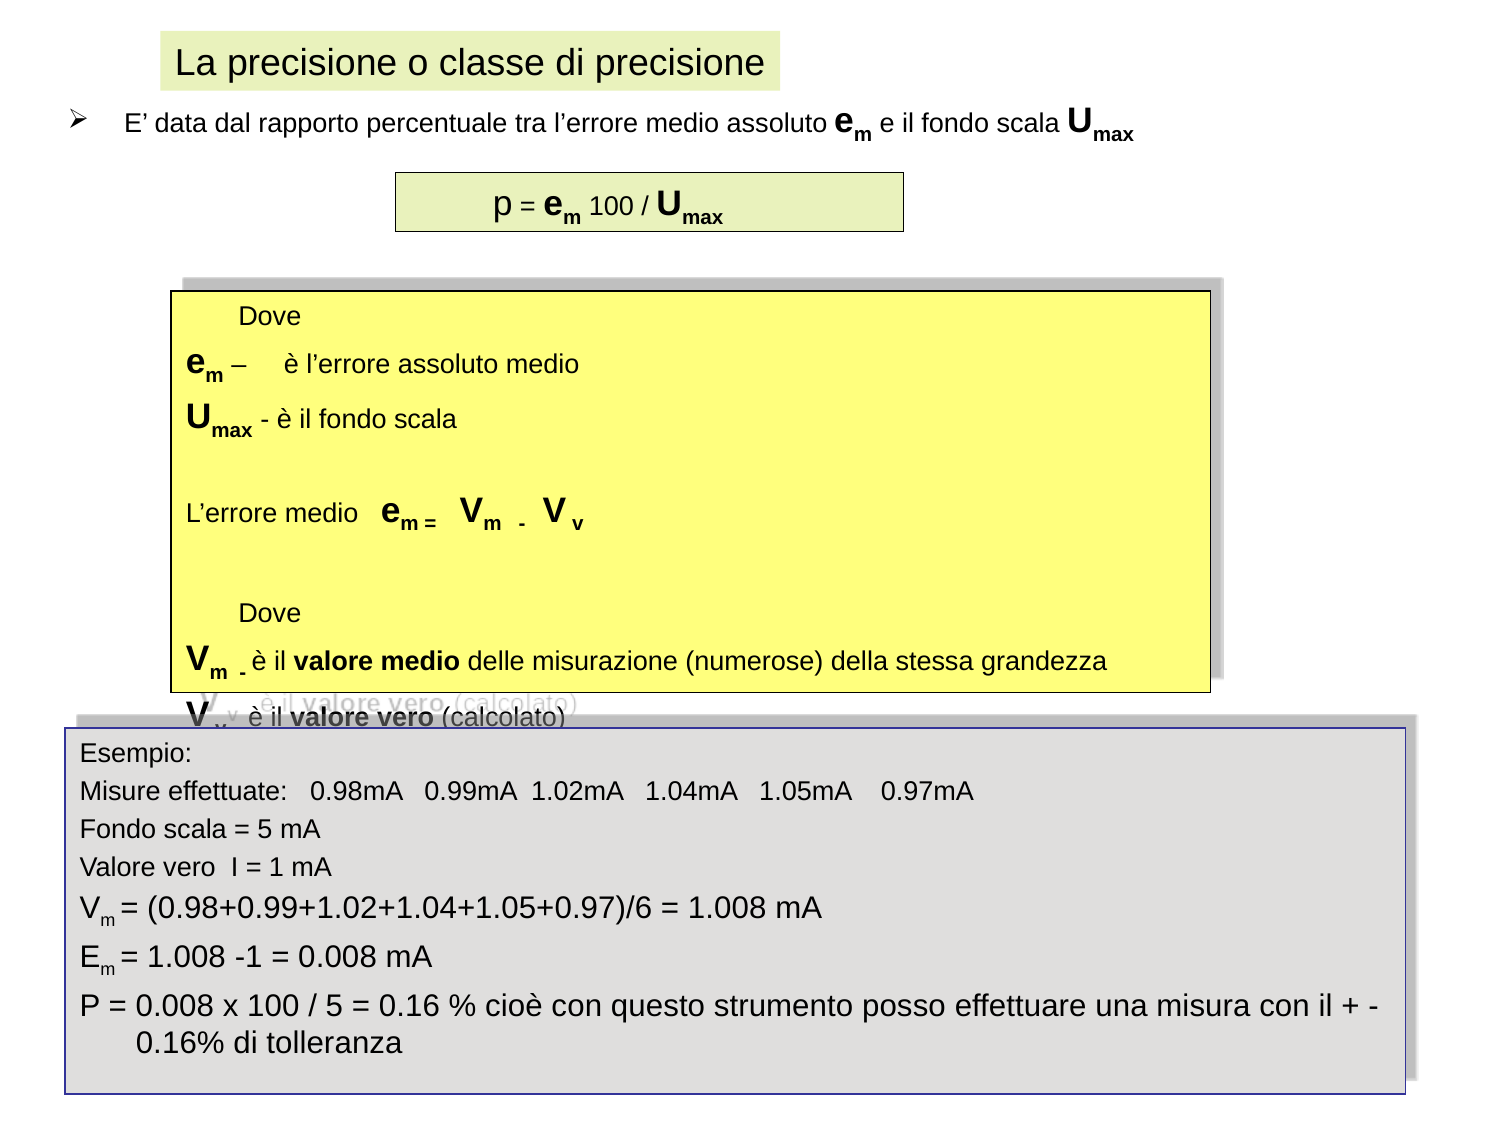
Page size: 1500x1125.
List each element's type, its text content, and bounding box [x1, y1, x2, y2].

text_box p = em 100 / Umax [395, 172, 904, 232]
text_box E’ data dal rapporto percentuale tra l’errore medio assoluto em e il fondo scala Umax [53, 90, 1370, 150]
text_box Dove em – è l’errore assoluto medio Umax - è il fondo scala L’errore medio em = Vm - V v Dove Vm - è il valore medio delle misurazione (numerose) della stessa grandezza V v - è il valore vero (calcolato) [171, 290, 1211, 693]
text_box La precisione o classe di precisione [160, 30, 781, 90]
text_box Esempio: Misure effettuate: 0.98mA 0.99mA 1.02mA 1.04mA 1.05mA 0.97mA Fondo scala = 5 mA Valore vero I = 1 mA Vm = (0.98+0.99+1.02+1.04+1.05+0.97)/6 = 1.008 mA Em = 1.008 -1 = 0.008 mA P = 0.008 x 100 / 5 = 0.16 % cioè con questo strumento posso effettuare una misura con il + - 0.16% di tolleranza [64, 727, 1406, 1094]
